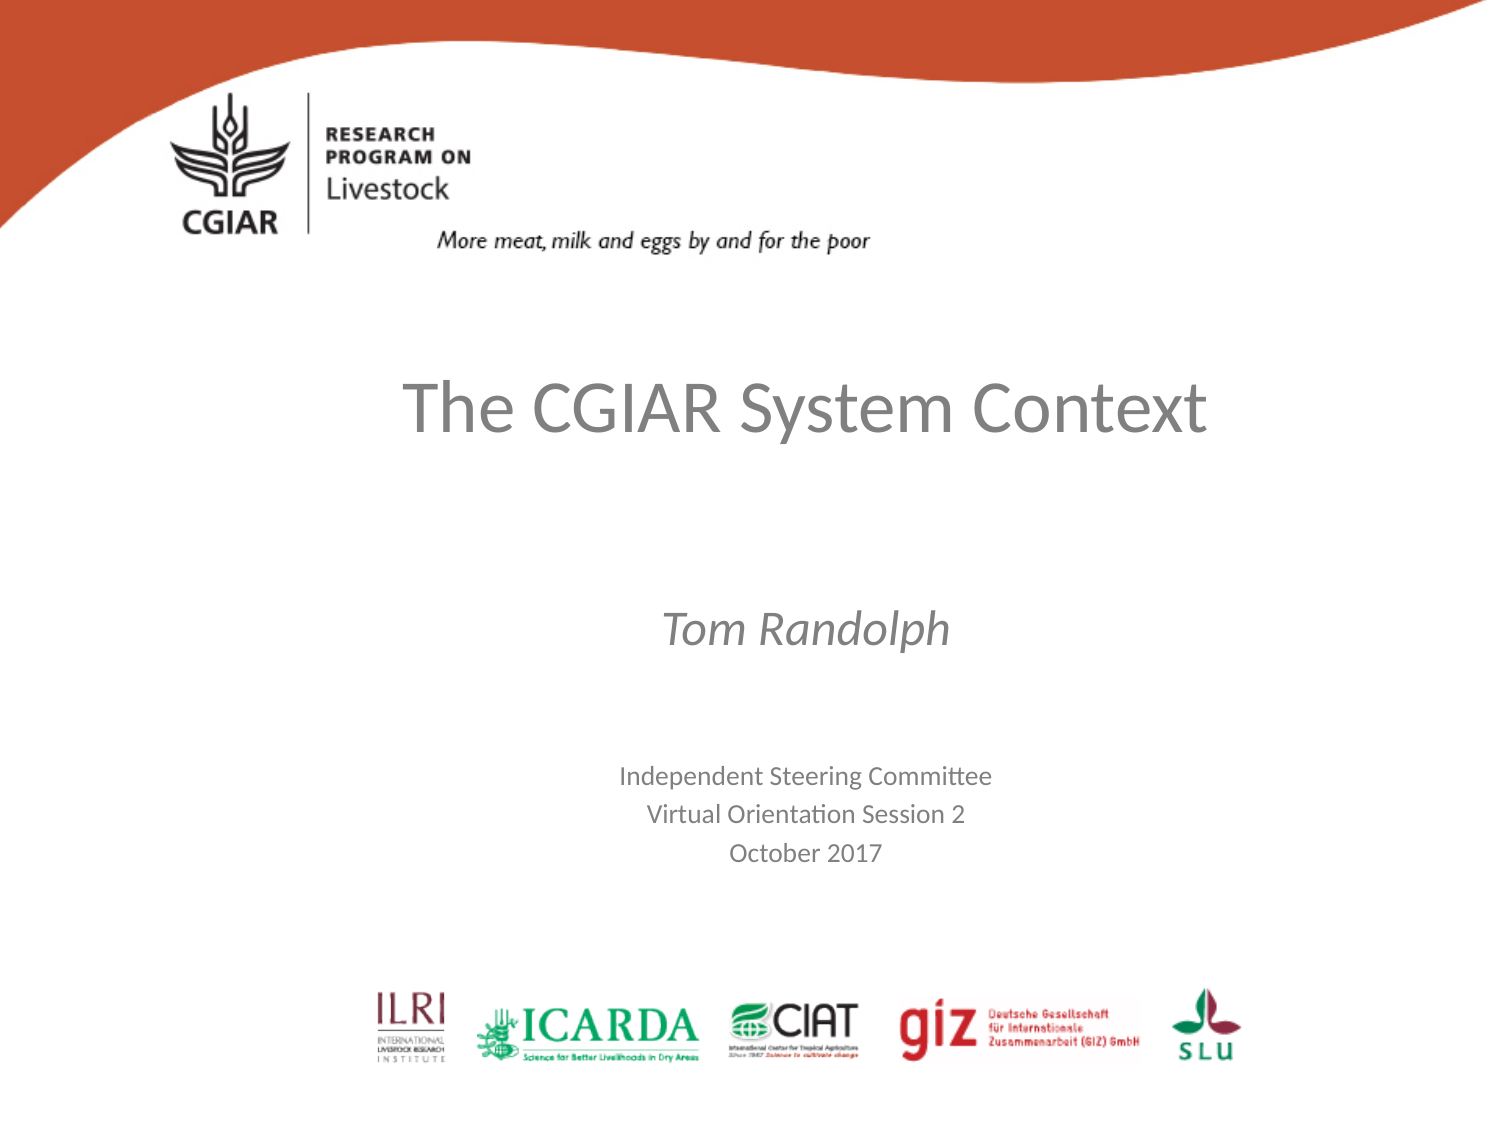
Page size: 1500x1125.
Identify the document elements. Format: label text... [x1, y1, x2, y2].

list Independent Steering Committee Virtual Orientation Session 2 October 2017 [287, 750, 1325, 875]
picture [352, 974, 1277, 1084]
picture [0, 0, 1500, 272]
list Tom Randolph [287, 587, 1325, 669]
list The CGIAR System Context [287, 350, 1325, 463]
